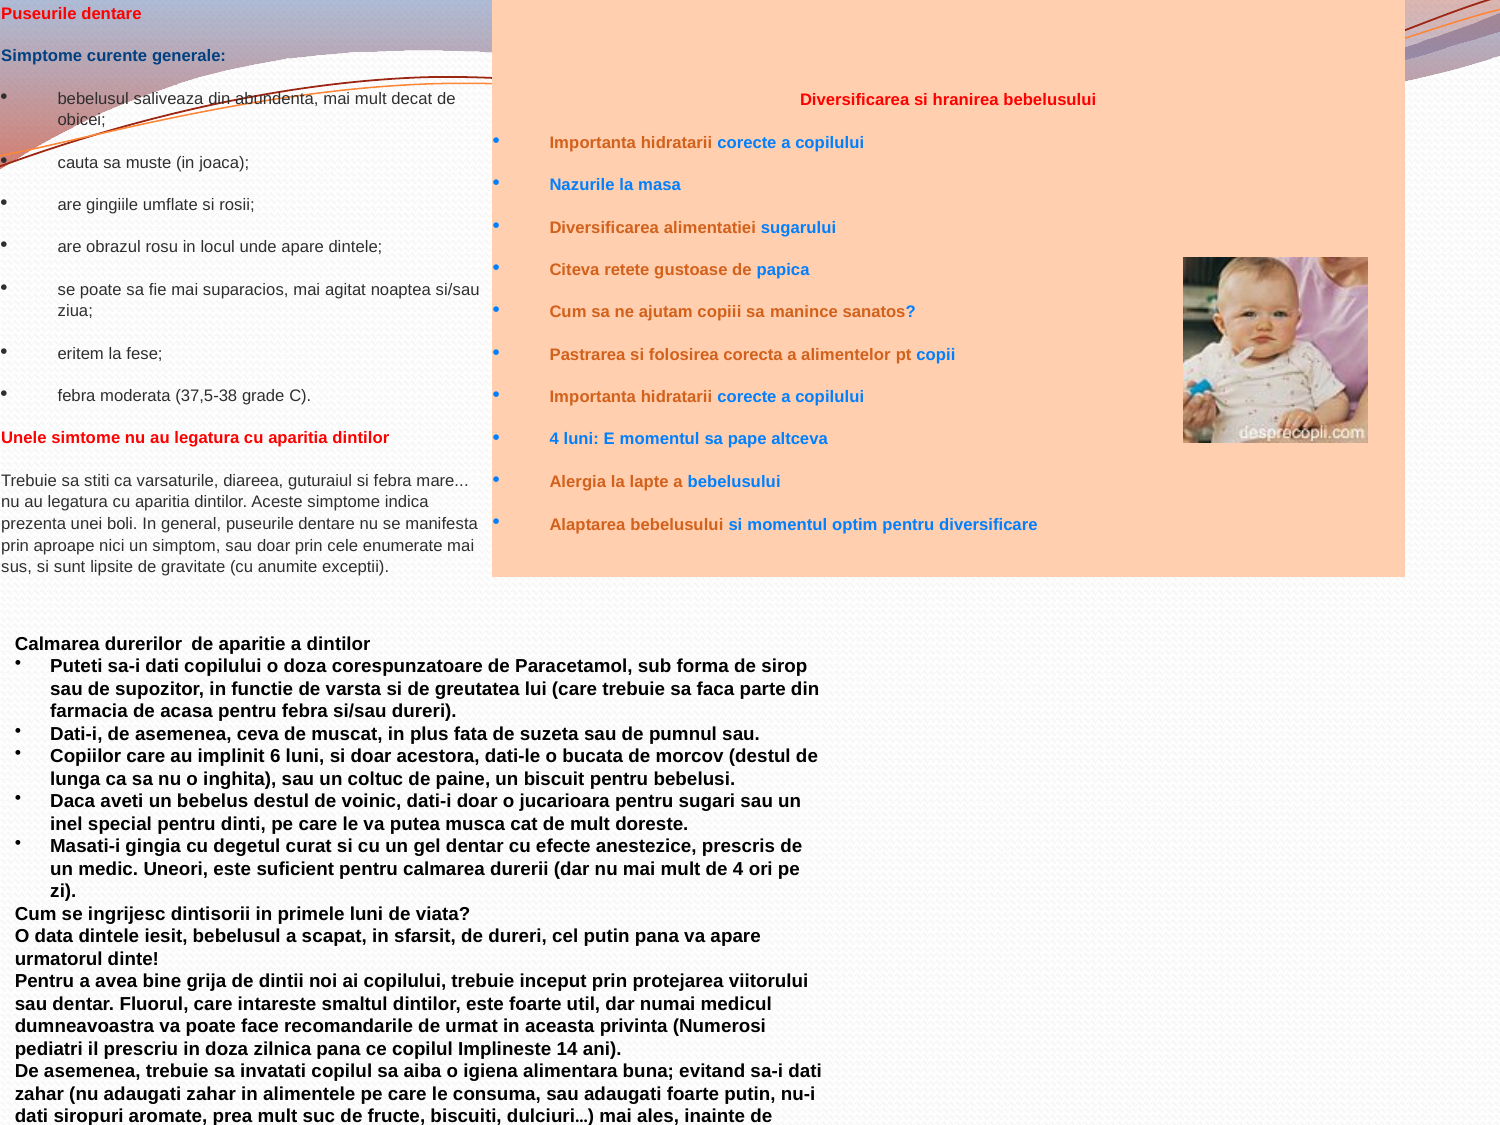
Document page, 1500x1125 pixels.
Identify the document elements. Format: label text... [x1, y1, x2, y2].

table_header Puseurile dentare Simptome curente generale: bebelusul saliveaza din abundenta, mai mult decat de obicei; cauta sa muste (in joaca); are gingiile umflate si rosii; are obrazul rosu in locul unde apare dintele; se poate sa fie mai suparacios, mai agitat noaptea si/sau ziua; eritem la fese; febra moderata (37,5-38 grade C). Unele simtome nu au legatura cu aparitia dintilor Trebuie sa stiti ca varsaturile, diareea, guturaiul si febra mare... nu au legatura cu aparitia dintilor. Aceste simptome indica prezenta unei boli. In general, puseurile dentare nu se manifesta prin aproape nici un simptom, sau doar prin cele enumerate mai sus, si sunt lipsite de gravitate (cu anumite exceptii). [0, 0, 492, 577]
table_header Diversificarea si hranirea bebelusului Importanta hidratarii corecte a copilului Nazurile la masa Diversificarea alimentatiei sugarului Citeva retete gustoase de papica Cum sa ne ajutam copiii sa manince sanatos? Pastrarea si folosirea corecta a alimentelor pt copii Importanta hidratarii corecte a copilului 4 luni: E momentul sa pape altceva Alergia la lapte a bebelusului Alaptarea bebelusului si momentul optim pentru diversificare [492, 0, 1405, 577]
picture [1183, 257, 1369, 443]
text_box Calmarea durerilor de aparitie a dintilor Puteti sa-i dati copilului o doza corespunzatoare de Paracetamol, sub forma de sirop sau de supozitor, in functie de varsta si de greutatea lui (care trebuie sa faca parte din farmacia de acasa pentru febra si/sau dureri). Dati-i, de asemenea, ceva de muscat, in plus fata de suzeta sau de pumnul sau. Copiilor care au implinit 6 luni, si doar acestora, dati-le o bucata de morcov (destul de lunga ca sa nu o inghita), sau un coltuc de paine, un biscuit pentru bebelusi. Daca aveti un bebelus destul de voinic, dati-i doar o jucarioara pentru sugari sau un inel special pentru dinti, pe care le va putea musca cat de mult doreste. Masati-i gingia cu degetul curat si cu un gel dentar cu efecte anestezice, prescris de un medic. Uneori, este suficient pentru calmarea durerii (dar nu mai mult de 4 ori pe zi). Cum se ingrijesc dintisorii in primele luni de viata? O data dintele iesit, bebelusul a scapat, in sfarsit, de dureri, cel putin pana va apare urmatorul dinte! Pentru a avea bine grija de dintii noi ai copilului, trebuie inceput prin protejarea viitorului sau dentar. Fluorul, care intareste smaltul dintilor, este foarte util, dar numai medicul dumneavoastra va poate face recomandarile de urmat in aceasta privinta (Numerosi pediatri il prescriu in doza zilnica pana ce copilul Implineste 14 ani). De asemenea, trebuie sa invatati copilul sa aiba o igiena alimentara buna; evitand sa-i dati zahar (nu adaugati zahar in alimentele pe care le consuma, sau adaugati foarte putin, nu-i dati siropuri aromate, prea mult suc de fructe, biscuiti, dulciuri…) mai ales, inainte de culcare. [0, 624, 844, 1125]
